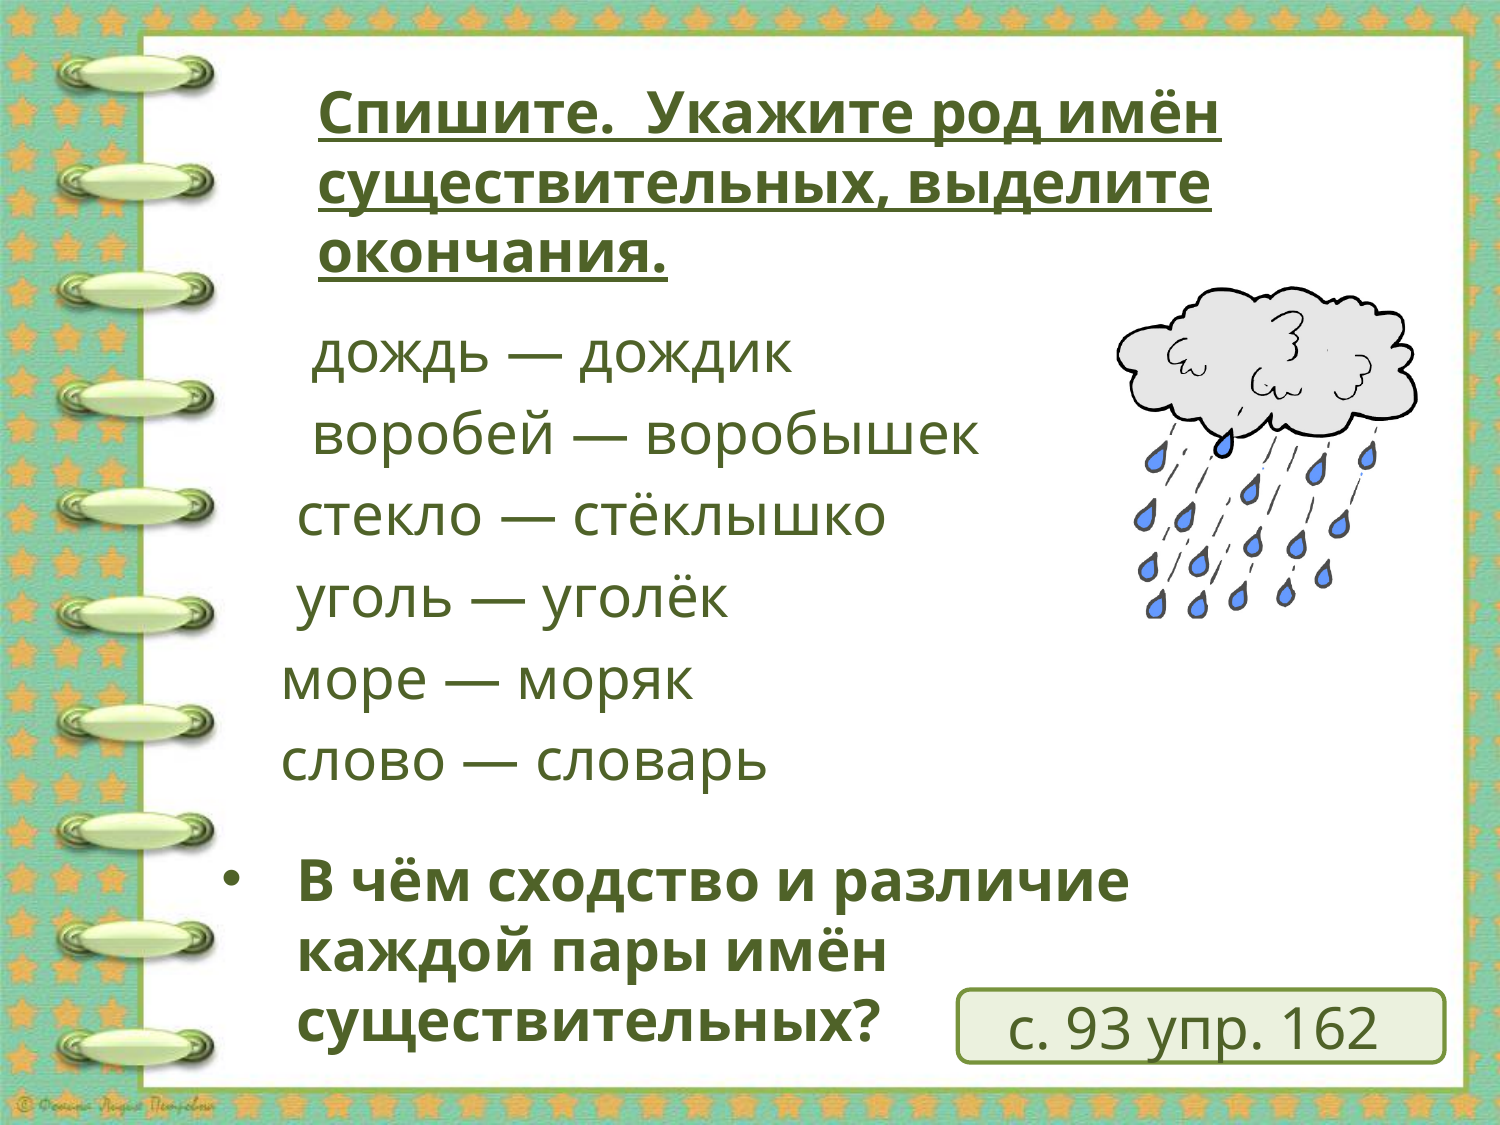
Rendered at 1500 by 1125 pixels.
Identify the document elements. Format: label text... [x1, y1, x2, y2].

list дождь — дождик воробей — воробышек стекло — стёклышко уголь — уголёк море — моряк слово — словарь [265, 306, 1471, 838]
text_box В чём сходство и различие каждой пары имён существительных? [206, 835, 1376, 1060]
picture [0, 0, 1500, 1125]
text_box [221, 67, 1463, 295]
text_box с. 93 упр. 162 [959, 987, 1447, 1065]
